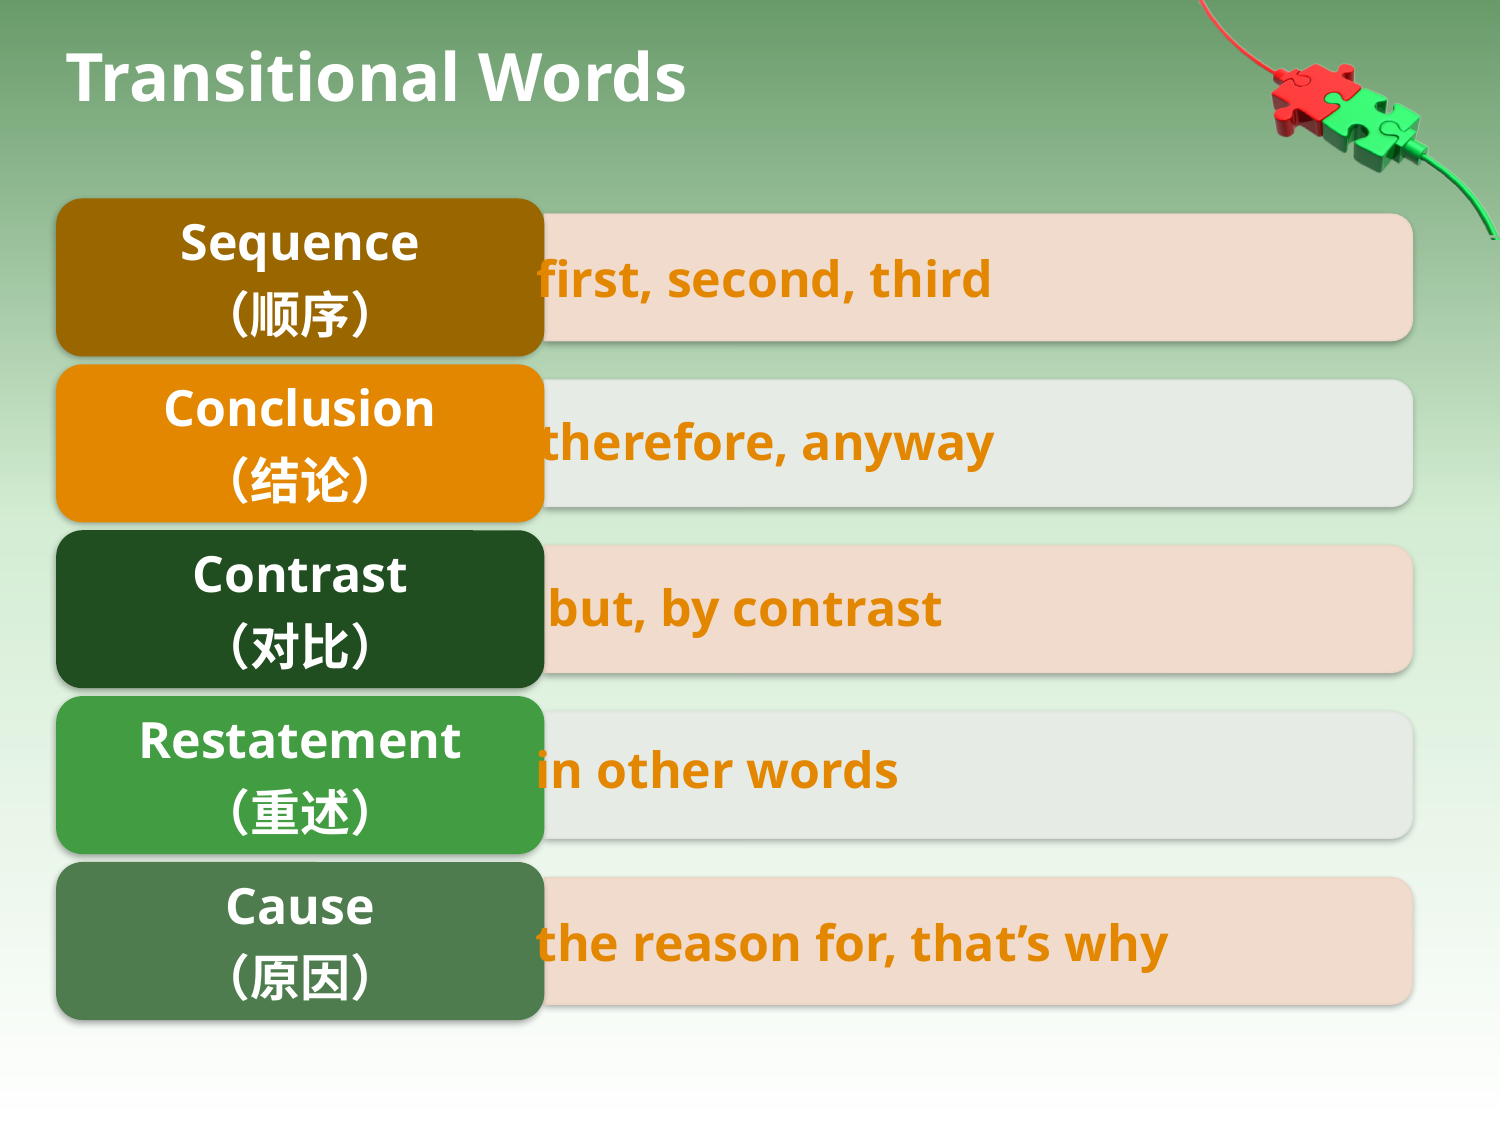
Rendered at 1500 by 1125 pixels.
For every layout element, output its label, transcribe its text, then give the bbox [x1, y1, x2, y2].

picture [1197, 0, 1500, 241]
title Transitional Words [49, 24, 1192, 126]
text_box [55, 198, 1413, 1021]
